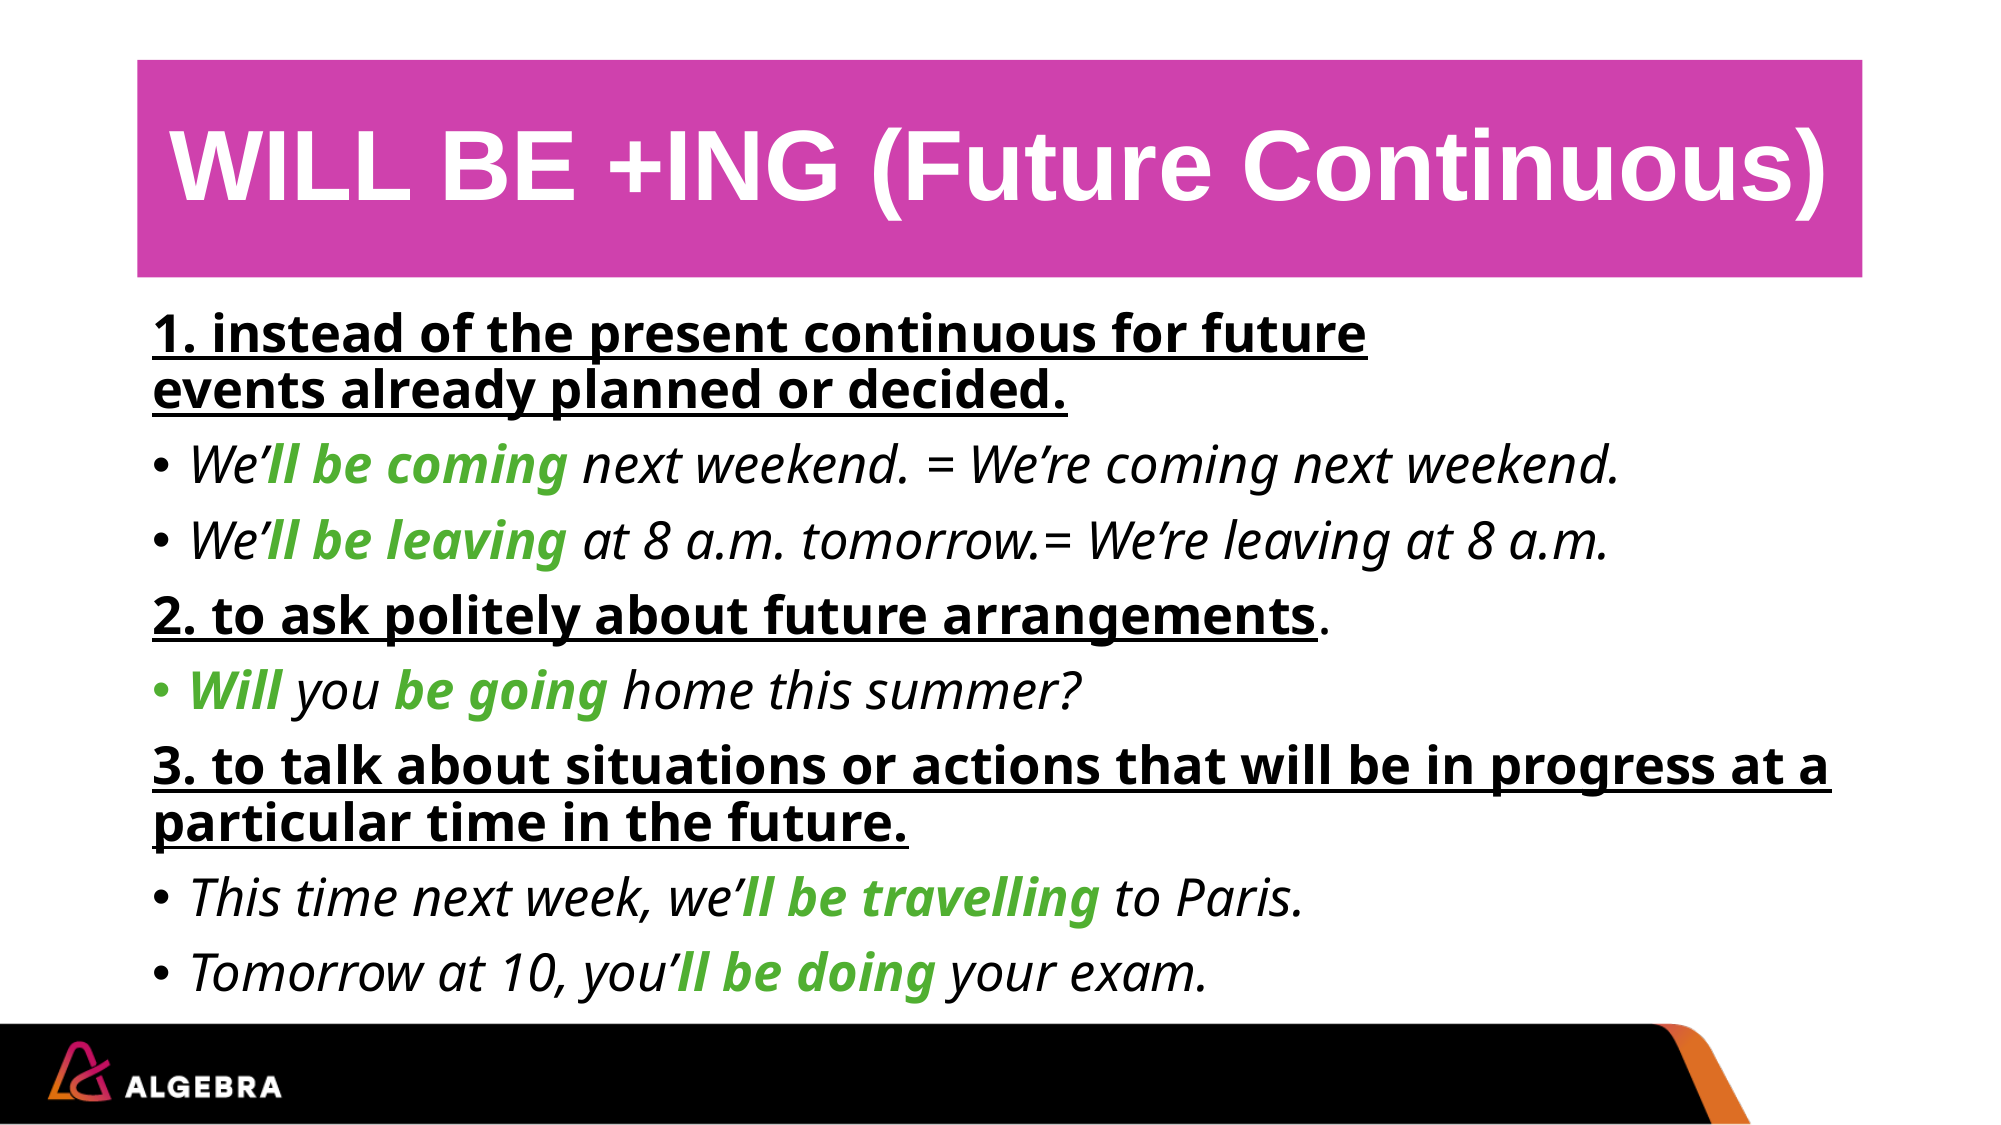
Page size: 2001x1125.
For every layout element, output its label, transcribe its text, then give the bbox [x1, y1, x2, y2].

picture [0, 1023, 1958, 1125]
list 1. instead of the present continuous for future events already planned or decided. We’ll be coming next weekend. = We’re coming next weekend. We’ll be leaving at 8 a.m. tomorrow.= We’re leaving at 8 a.m. 2. to ask politely about future arrangements. Will you be going home this summer? 3. to talk about situations or actions that will be in progress at a particular time in the future. This time next week, we’ll be travelling to Paris. Tomorrow at 10, you’ll be doing your exam. [137, 299, 1863, 1014]
title WILL BE +ING (Future Continuous) [137, 59, 1863, 278]
